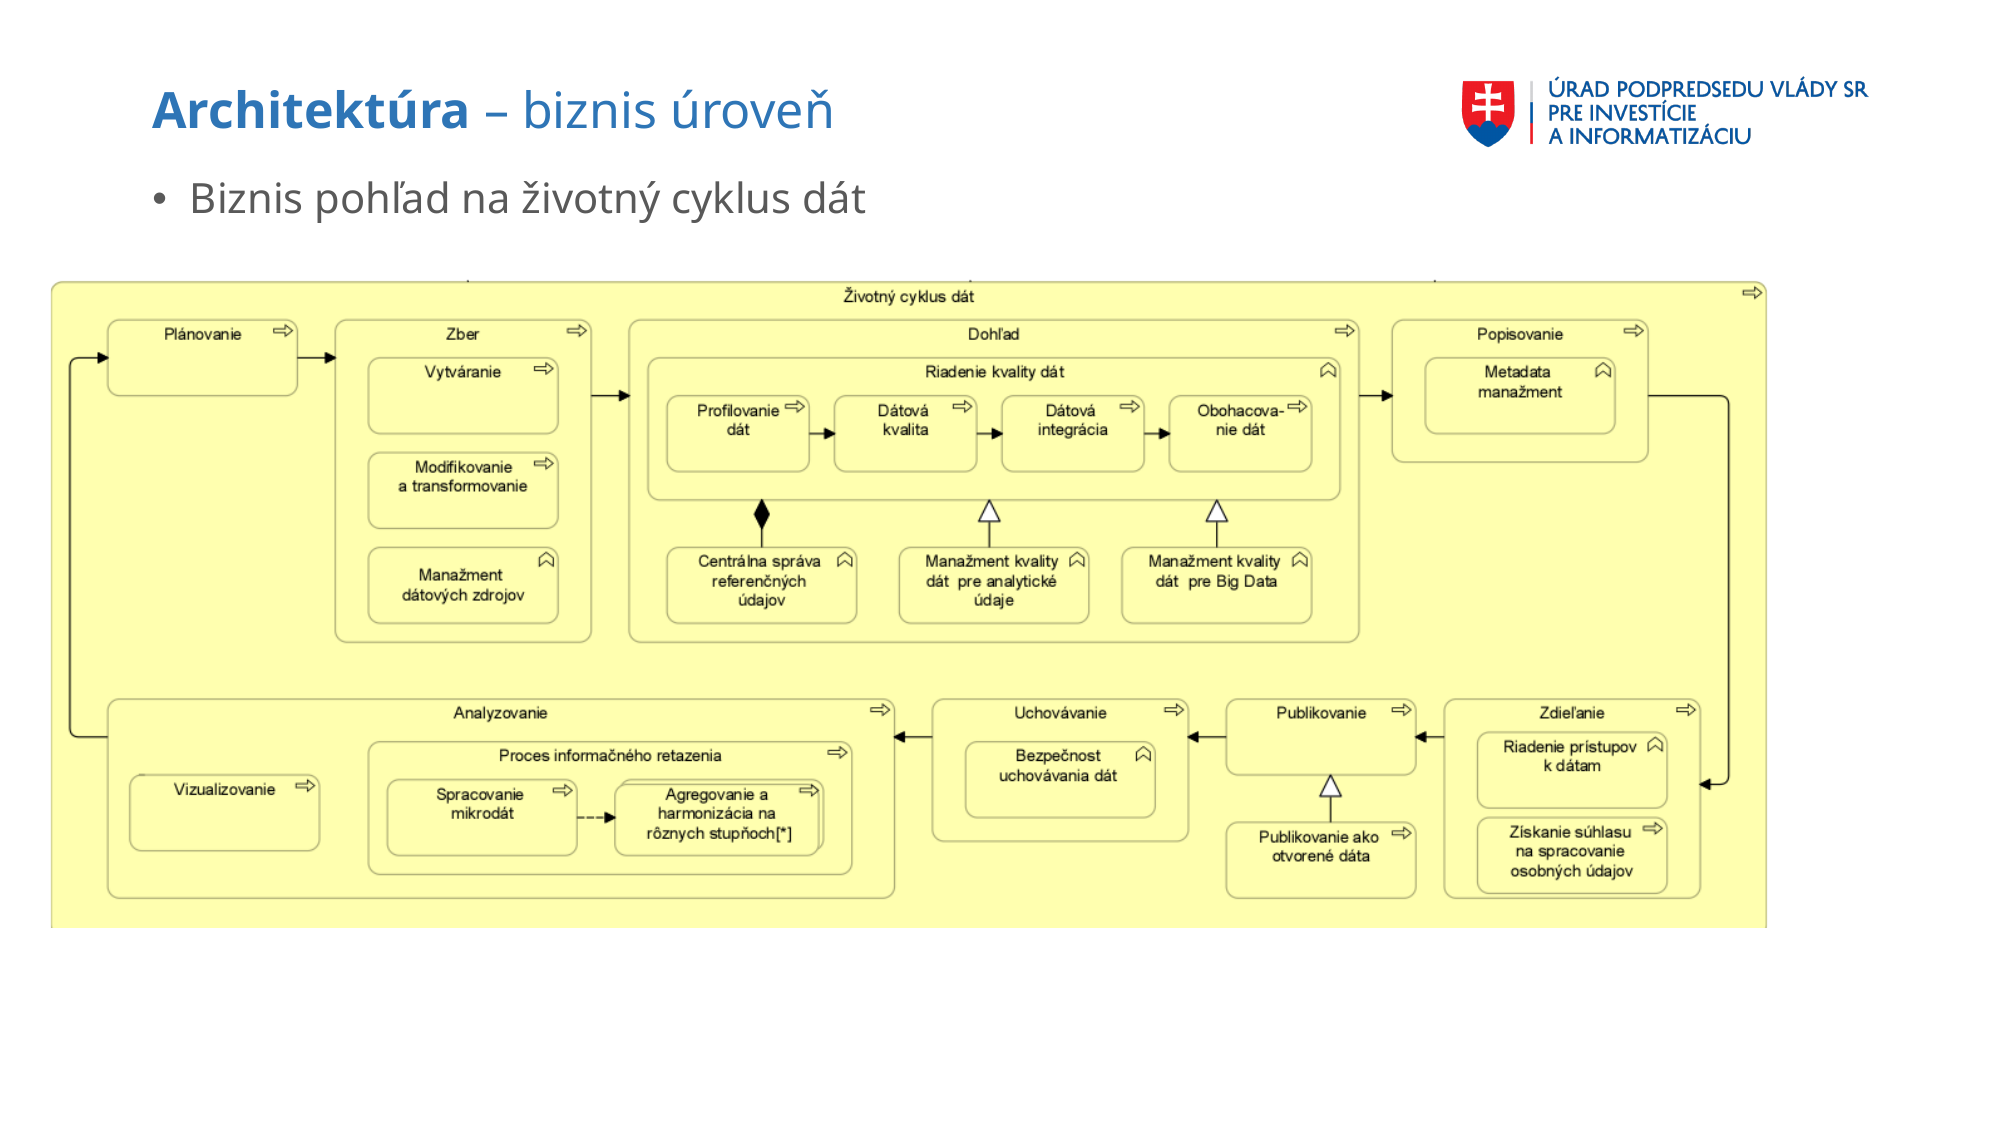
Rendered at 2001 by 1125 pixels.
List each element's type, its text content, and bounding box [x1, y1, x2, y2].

picture [1412, 30, 1918, 194]
picture [50, 279, 1768, 928]
title Architektúra – biznis úroveň [137, 70, 1323, 154]
list Biznis pohľad na životný cyklus dát [137, 170, 1405, 242]
